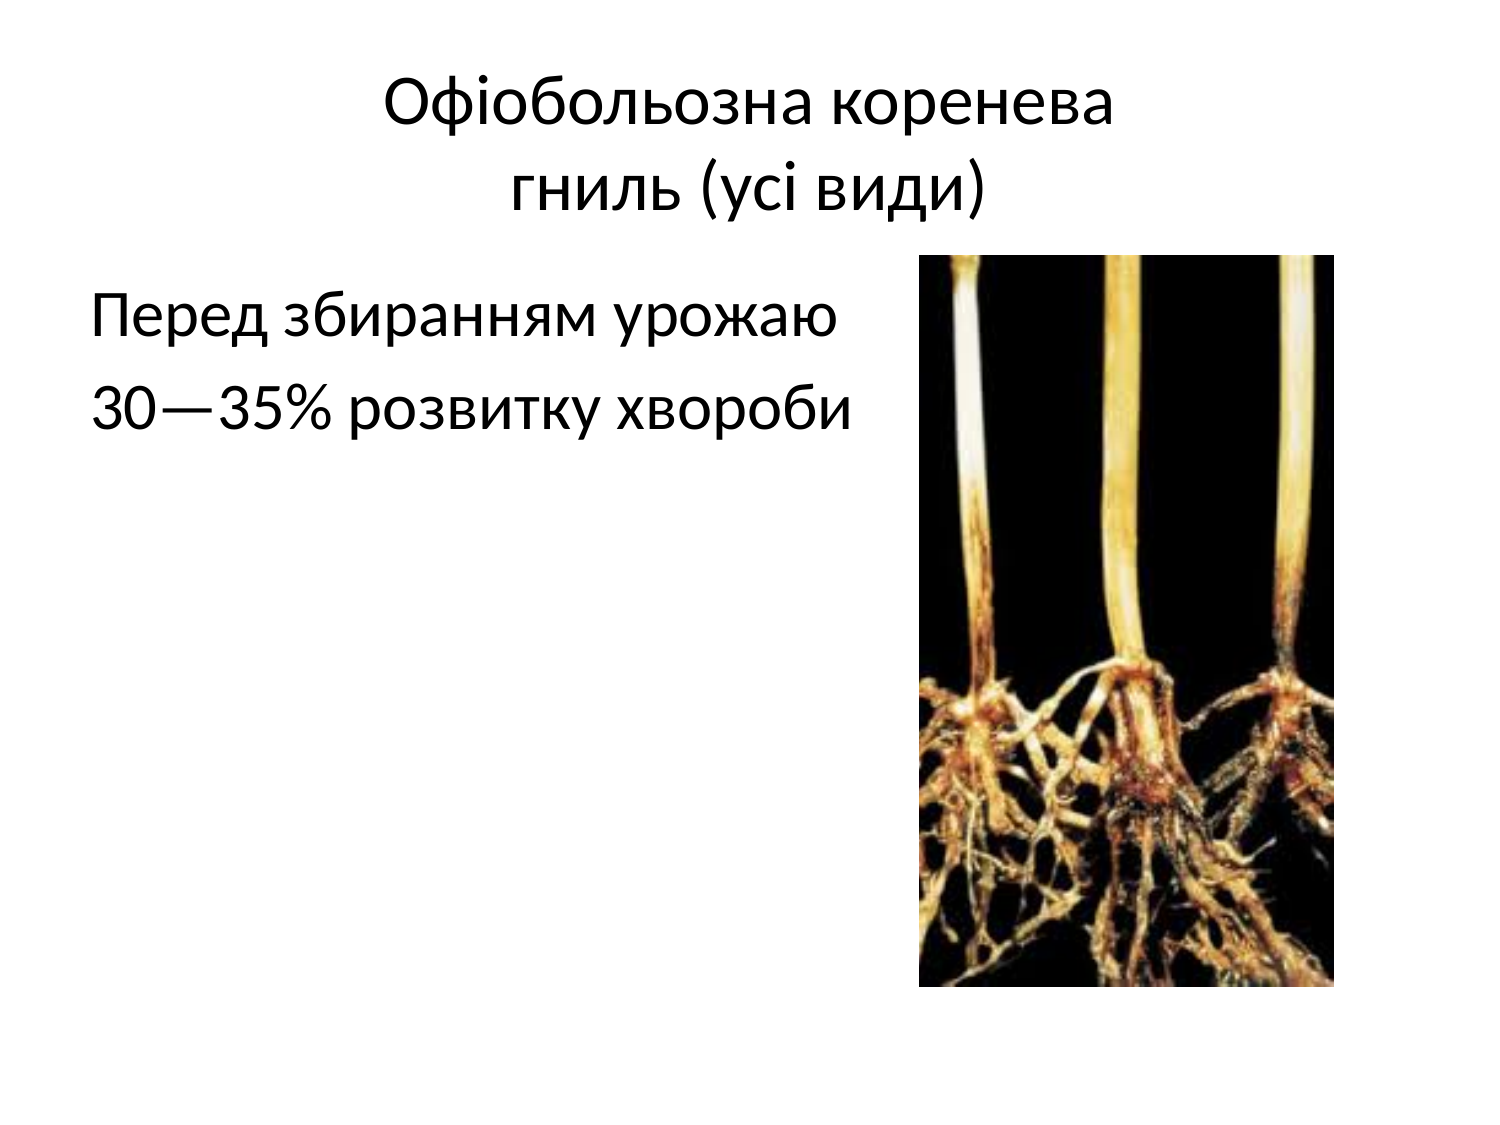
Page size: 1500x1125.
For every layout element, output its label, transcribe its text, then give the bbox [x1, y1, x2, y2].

title Офіобольозна коренева гниль (усі види) [75, 45, 1425, 233]
picture [919, 255, 1334, 987]
list Перед збиранням урожаю 30—35% розвитку хвороби [75, 262, 1425, 1005]
